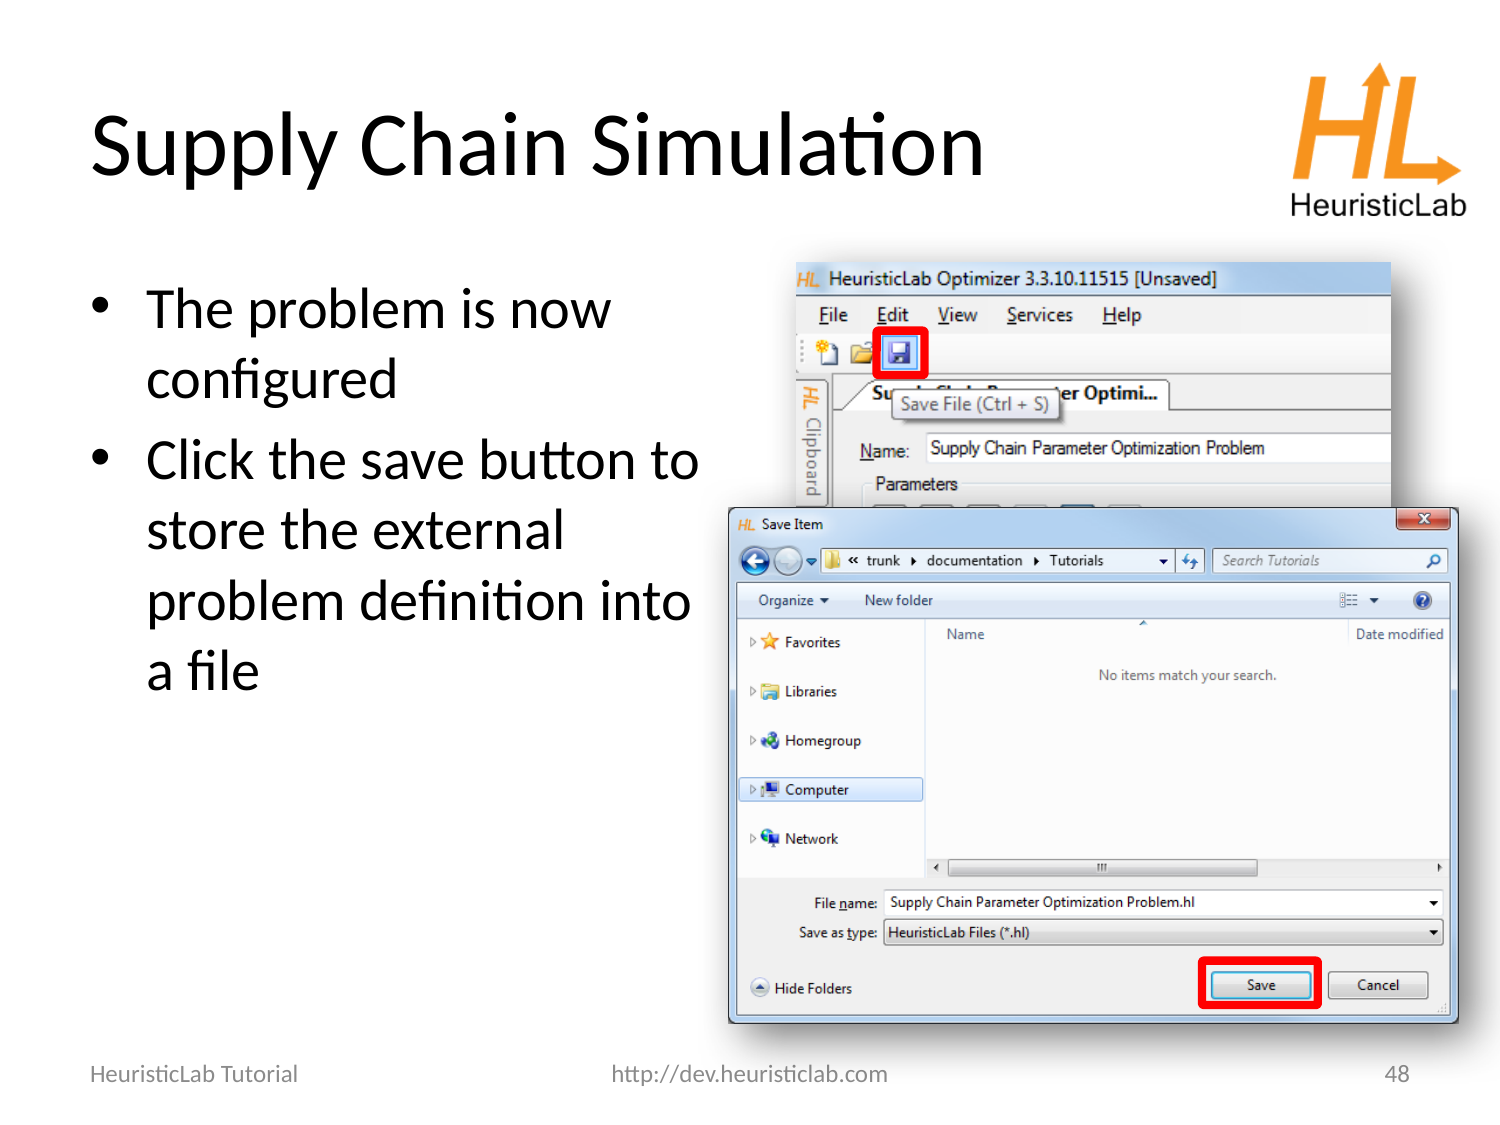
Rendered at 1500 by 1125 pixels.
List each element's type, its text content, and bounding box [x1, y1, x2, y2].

picture [1281, 27, 1474, 244]
picture [728, 262, 1460, 1024]
slide_number HeuristicLab Tutorial [75, 1042, 425, 1103]
footer http://dev.heuristiclab.com [512, 1042, 988, 1103]
title Supply Chain Simulation [75, 45, 1282, 233]
list The problem is now configured Click the save button to store the external problem definition into a file [75, 262, 738, 1005]
slide_number 48 [1074, 1072, 1425, 1103]
